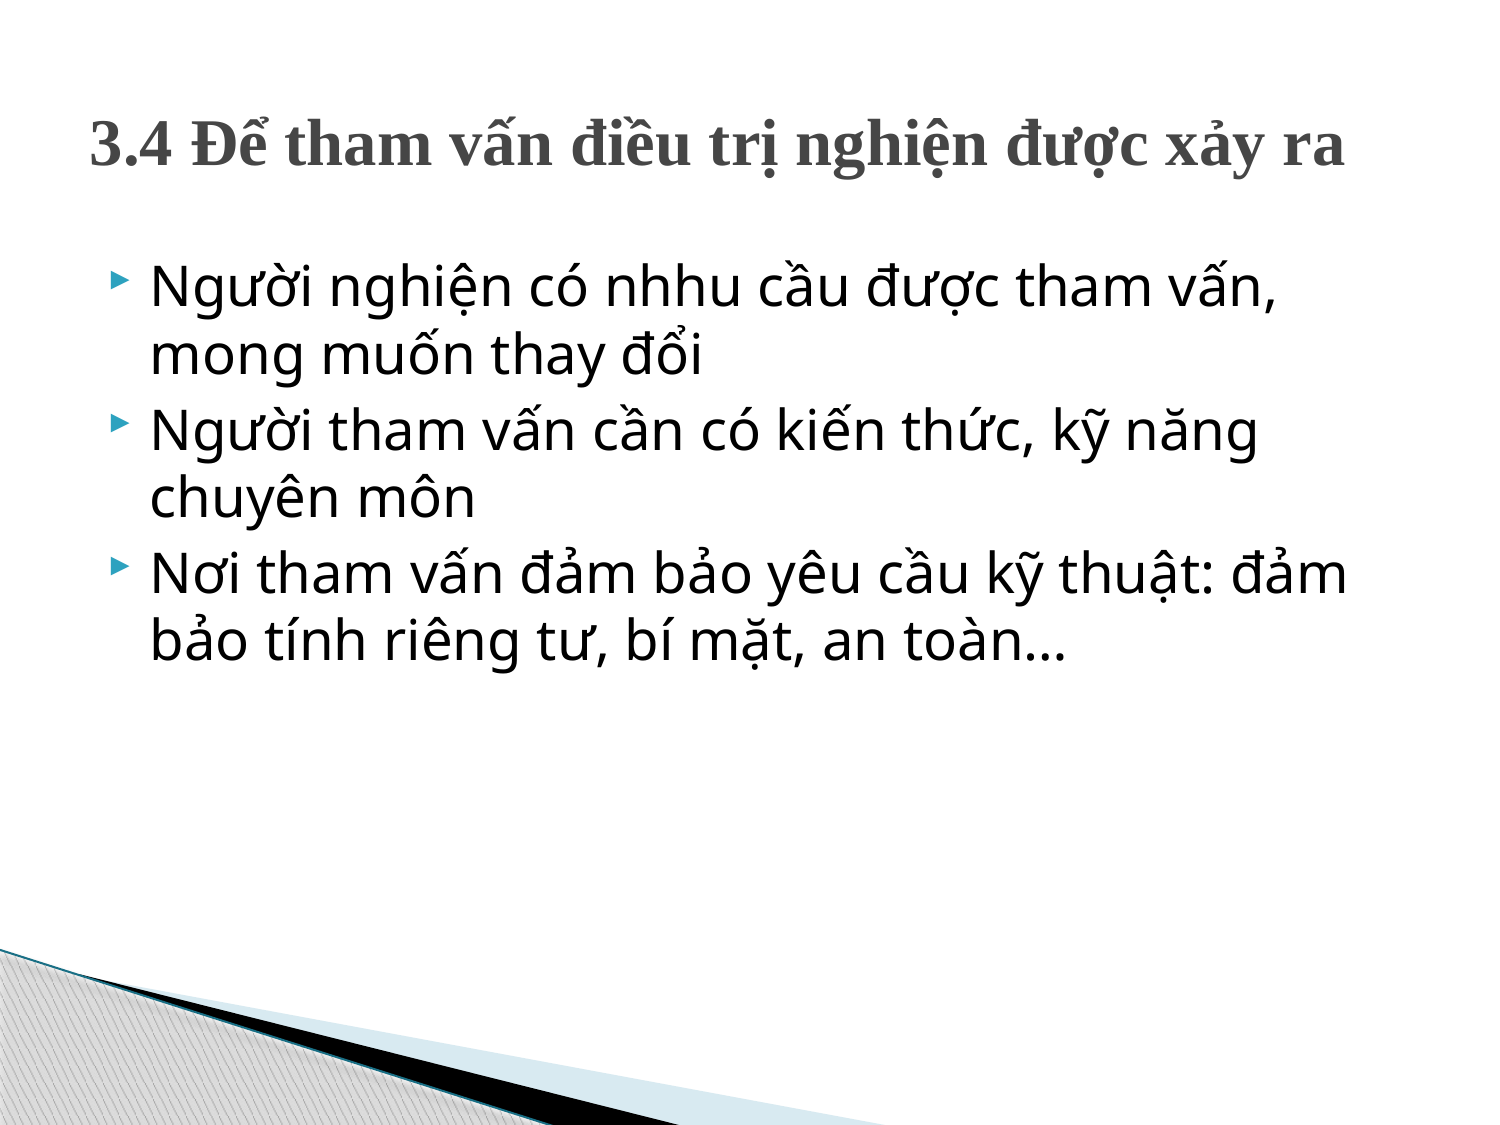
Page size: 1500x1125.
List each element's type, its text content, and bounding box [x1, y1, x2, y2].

list Người nghiện có nhhu cầu được tham vấn, mong muốn thay đổi Người tham vấn cần có kiến thức, kỹ năng chuyên môn Nơi tham vấn đảm bảo yêu cầu kỹ thuật: đảm bảo tính riêng tư, bí mặt, an toàn… [75, 243, 1425, 986]
title 3.4 Để tham vấn điều trị nghiện được xảy ra [75, 45, 1425, 233]
